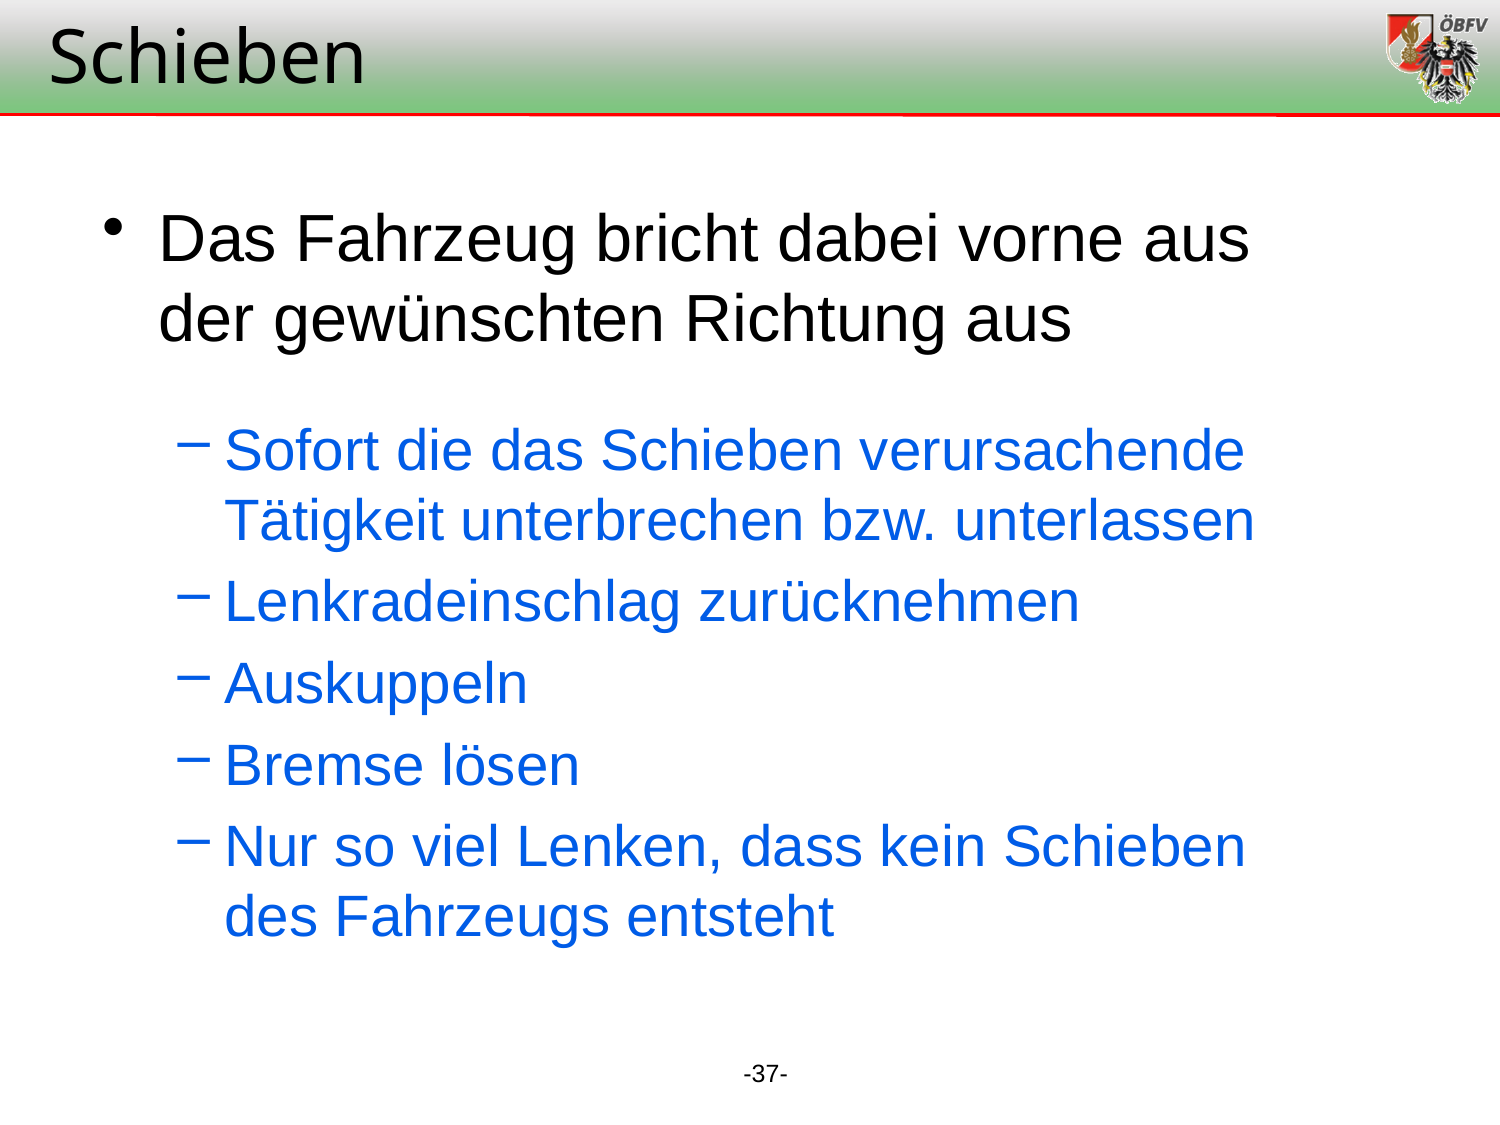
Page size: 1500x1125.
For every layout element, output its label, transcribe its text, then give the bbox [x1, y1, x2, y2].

title Schieben [33, 10, 1384, 98]
slide_number -37- [609, 1049, 923, 1101]
list Das Fahrzeug bricht dabei vorne aus der gewünschten Richtung aus Sofort die das Schieben verursachende Tätigkeit unterbrechen bzw. unterlassen Lenkradeinschlag zurücknehmen Auskuppeln Bremse lösen Nur so viel Lenken, dass kein Schieben des Fahrzeugs entsteht [87, 187, 1372, 997]
picture [0, 0, 1500, 113]
